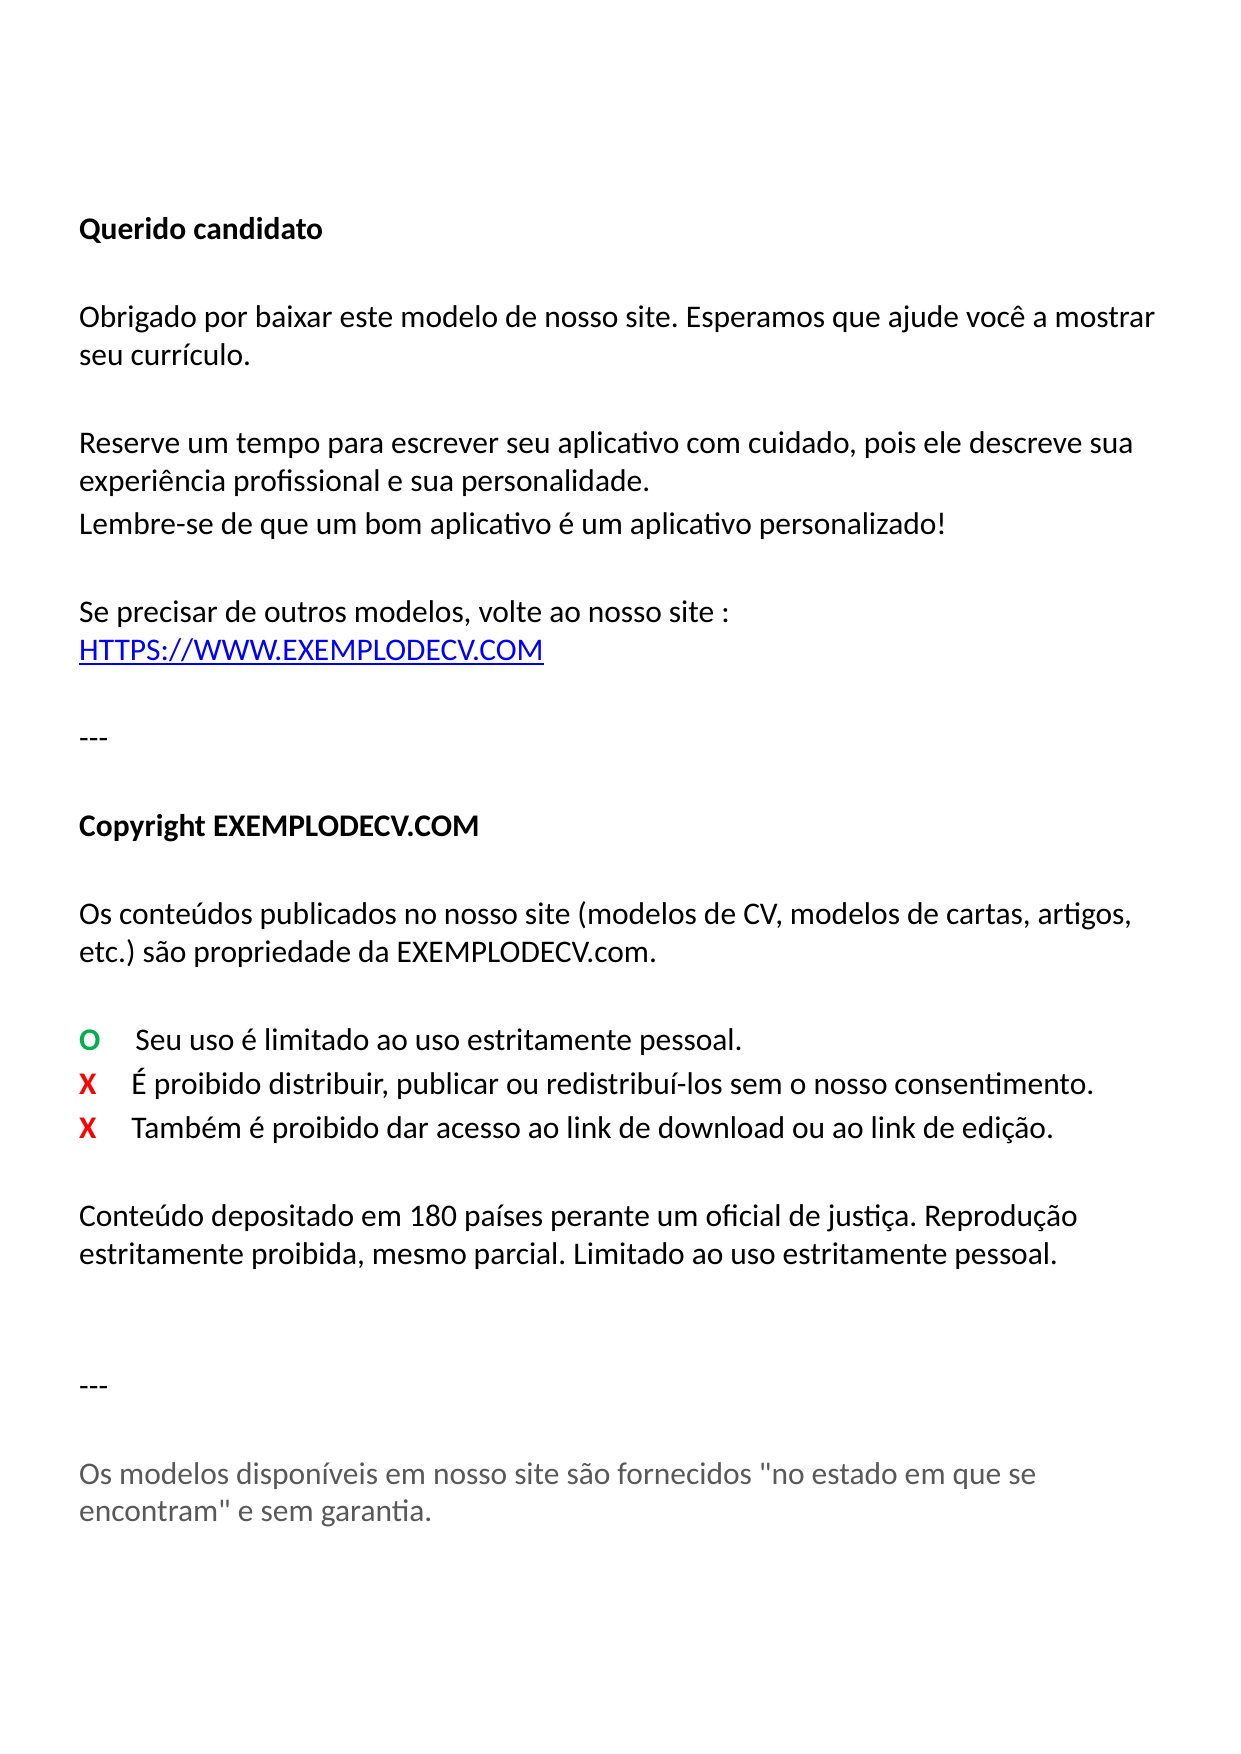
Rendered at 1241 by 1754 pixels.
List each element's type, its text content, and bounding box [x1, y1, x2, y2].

list Querido candidato Obrigado por baixar este modelo de nosso site. Esperamos que ajude você a mostrar seu currículo. Reserve um tempo para escrever seu aplicativo com cuidado, pois ele descreve sua experiência profissional e sua personalidade. Lembre-se de que um bom aplicativo é um aplicativo personalizado! Se precisar de outros modelos, volte ao nosso site : HTTPS://WWW.EXEMPLODECV.COM --- Copyright EXEMPLODECV.COM Os conteúdos publicados no nosso site (modelos de CV, modelos de cartas, artigos, etc.) são propriedade da EXEMPLODECV.com. O Seu uso é limitado ao uso estritamente pessoal. X É proibido distribuir, publicar ou redistribuí-los sem o nosso consentimento. X Também é proibido dar acesso ao link de download ou ao link de edição. Conteúdo depositado em 180 países perante um oficial de justiça. Reprodução estritamente proibida, mesmo parcial. Limitado ao uso estritamente pessoal. --- Os modelos disponíveis em nosso site são fornecidos "no estado em que se encontram" e sem garantia. [62, 111, 1179, 1567]
